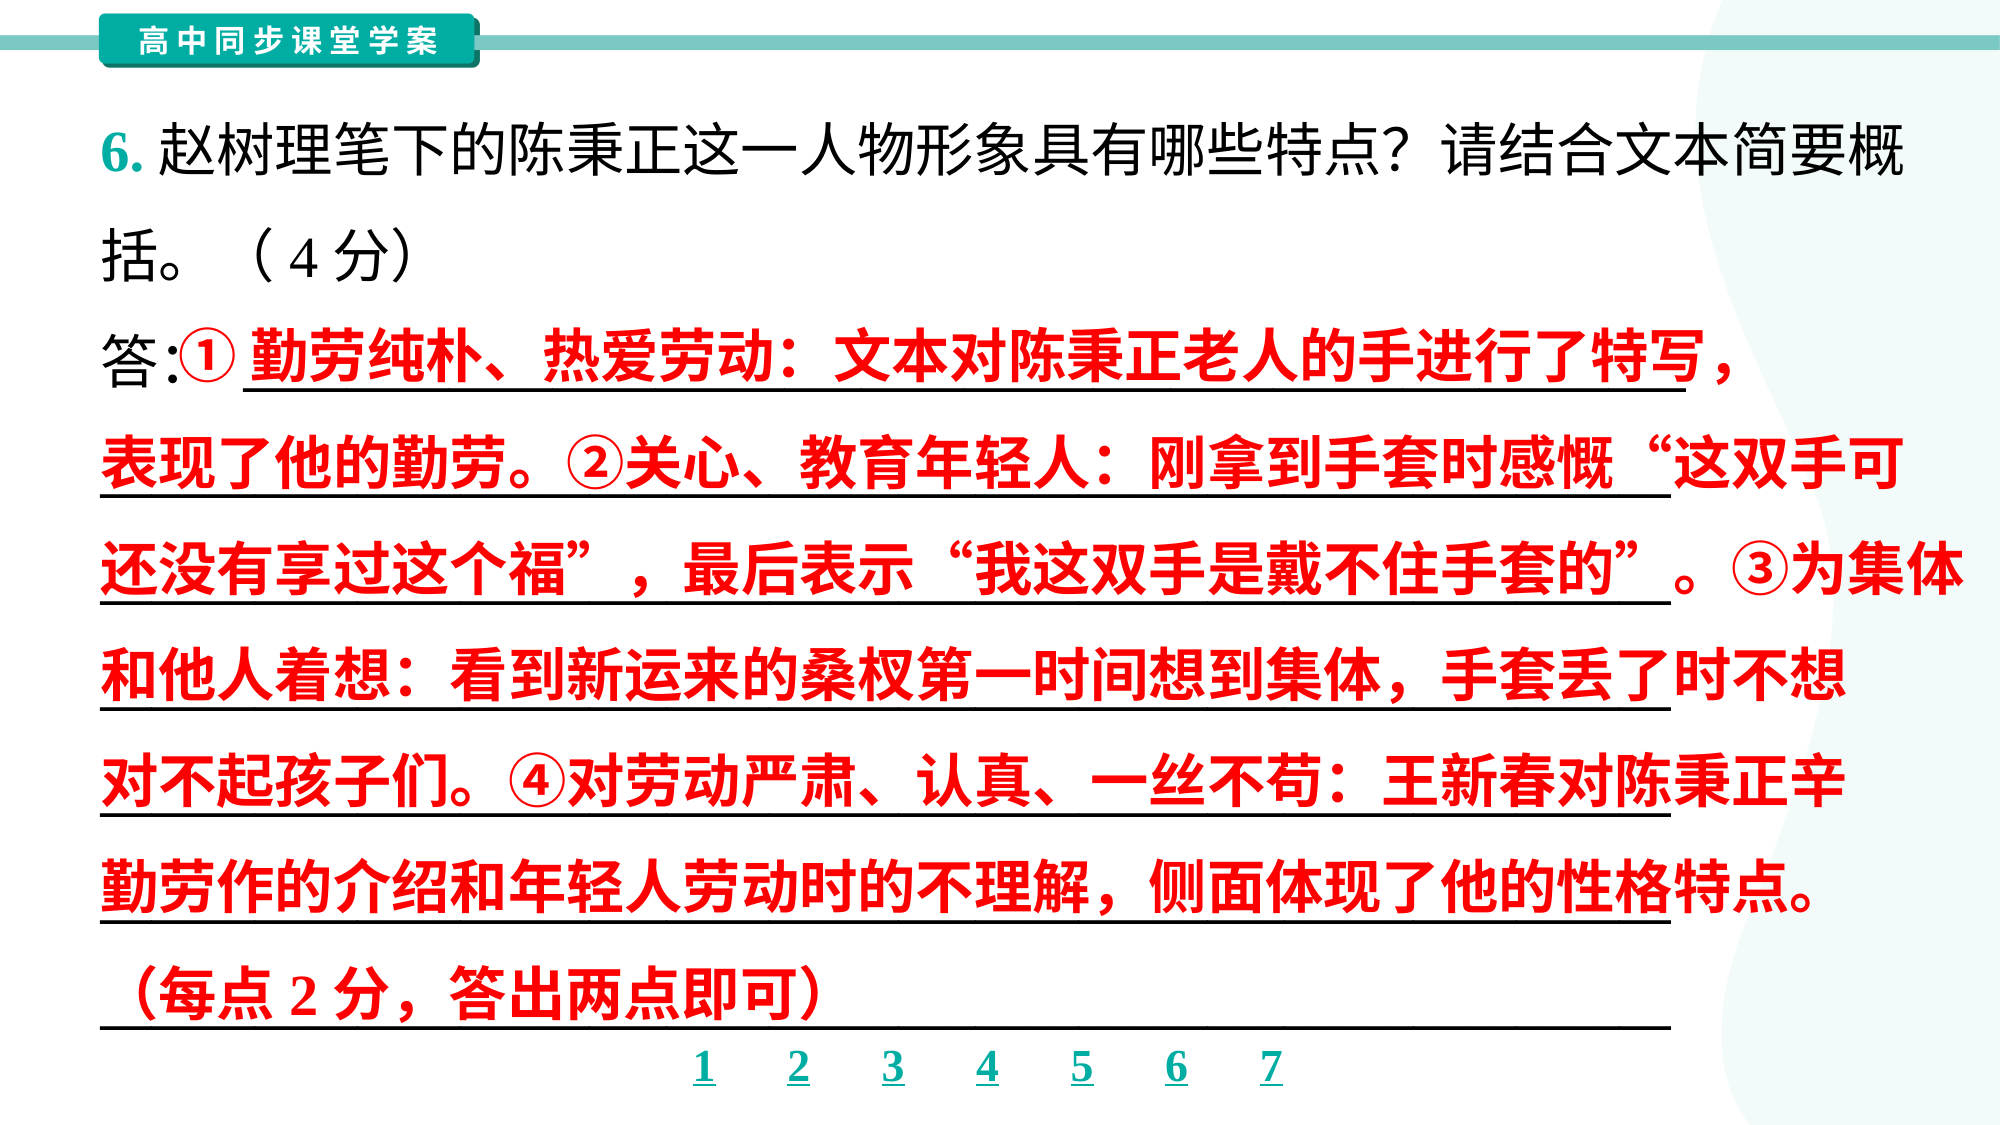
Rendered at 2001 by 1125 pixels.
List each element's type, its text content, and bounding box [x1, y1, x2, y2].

text_box 6.赵树理笔下的陈秉正这一人物形象具有哪些特点？请结合文本简要概 括。（4分） 答： ________________________________________________________ _____________________________________________________________ _____________________________________________________________ _____________________________________________________________ _____________________________________________________________ _____________________________________________________________ _____________________________________________________________ [100, 1027, 1899, 1033]
picture [0, 0, 2000, 1125]
text_box ①勤劳纯朴、热爱劳动：文本对陈秉正老人的手进行了特写， 表现了他的勤劳。②关心、教育年轻人：刚拿到手套时感慨“这双手可 还没有享过这个福”，最后表示“我这双手是戴不住手套的”。③为集体 和他人着想：看到新运来的桑杈第一时间想到集体，手套丢了时不想 对不起孩子们。④对劳动严肃、认真、一丝不苟：王新春对陈秉正辛 勤劳作的介绍和年轻人劳动时的不理解，侧面体现了他的性格特点。 （每点2分，答出两点即可） [100, 283, 1899, 1027]
text_box 6.赵树理笔下的陈秉正这一人物形象具有哪些特点？请结合文本简要概 括。（4分） 答： ________________________________________________________ _____________________________________________________________ _____________________________________________________________ _____________________________________________________________ _____________________________________________________________ _____________________________________________________________ _____________________________________________________________ [100, 76, 1899, 283]
